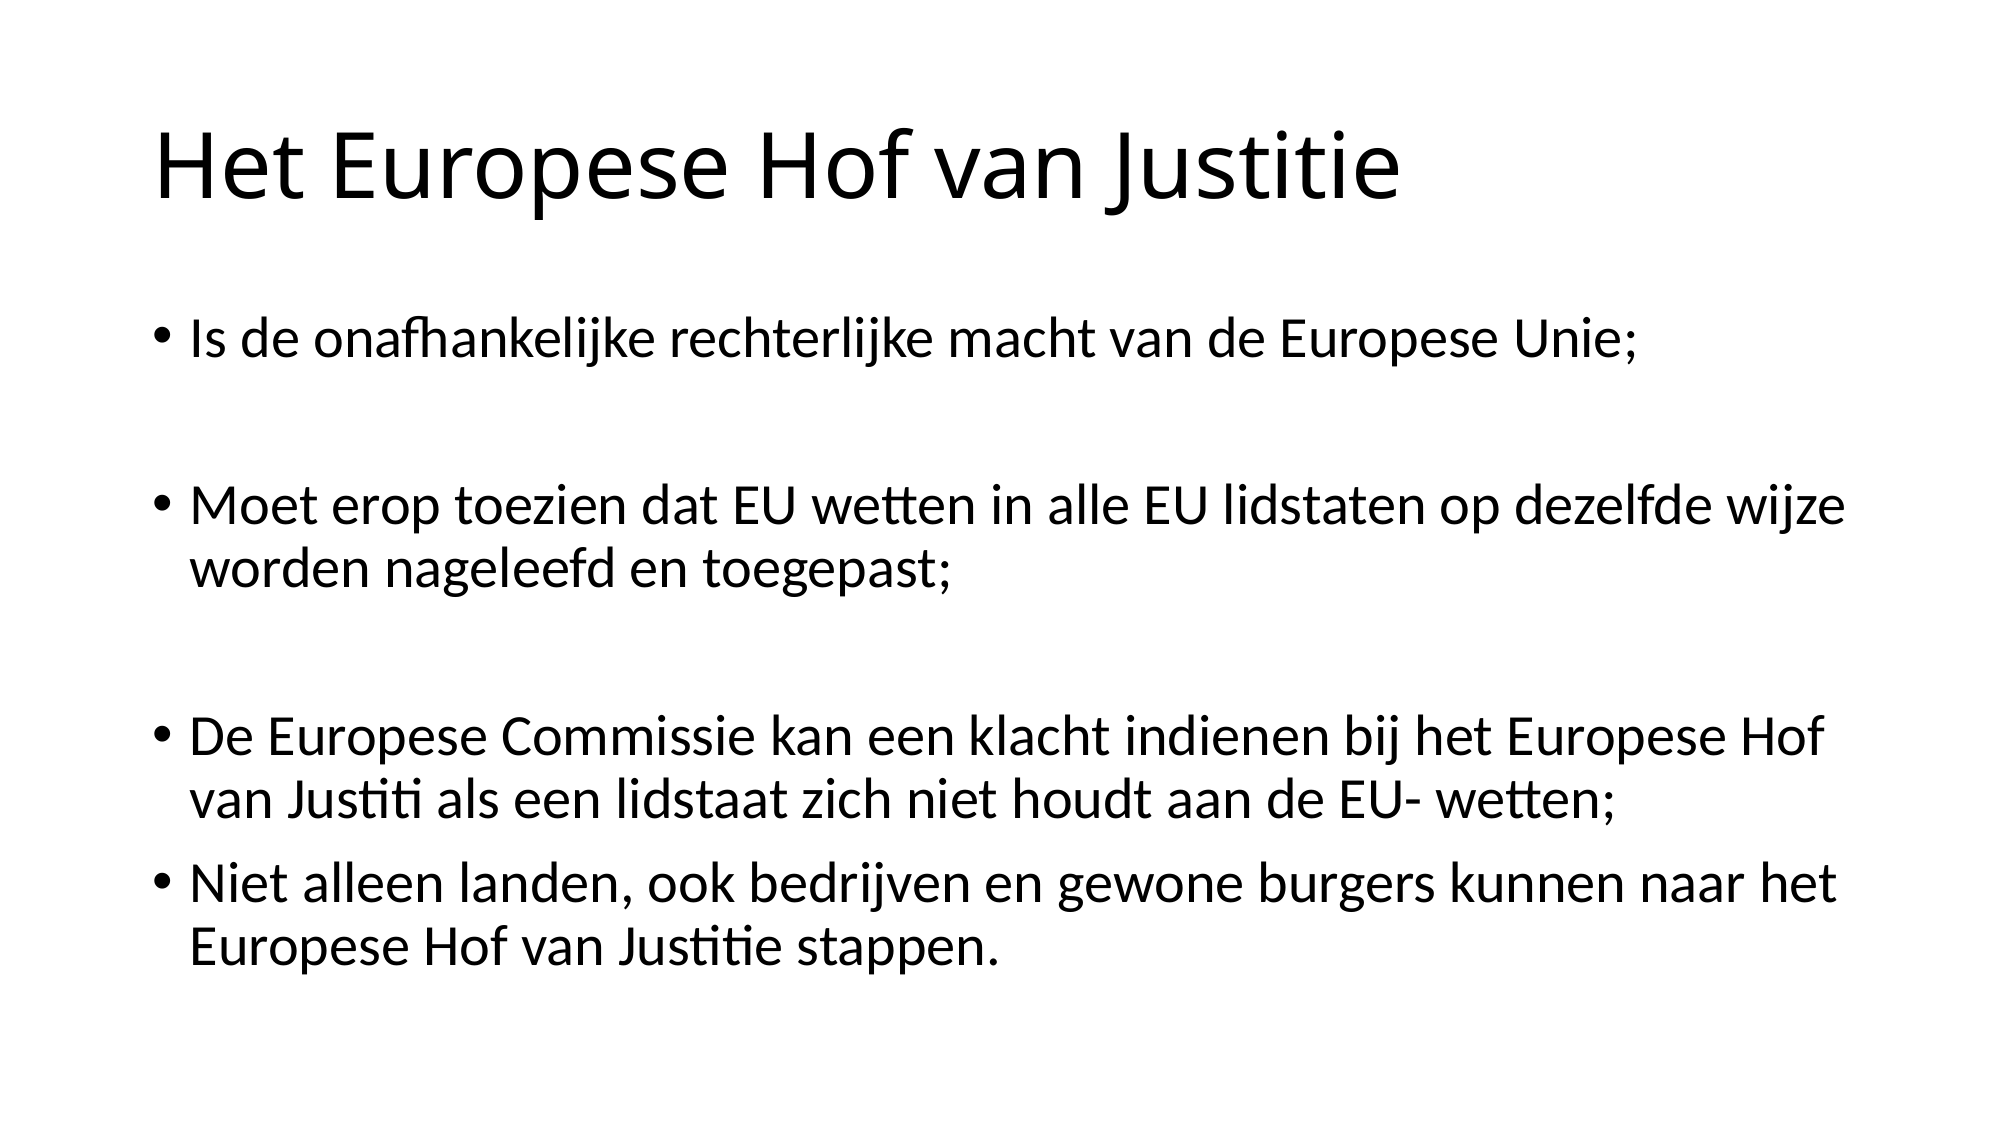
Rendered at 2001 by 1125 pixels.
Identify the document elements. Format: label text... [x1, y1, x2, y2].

title Het Europese Hof van Justitie [137, 59, 1863, 278]
list Is de onafhankelijke rechterlijke macht van de Europese Unie; Moet erop toezien dat EU wetten in alle EU lidstaten op dezelfde wijze worden nageleefd en toegepast; De Europese Commissie kan een klacht indienen bij het Europese Hof van Justiti als een lidstaat zich niet houdt aan de EU- wetten; Niet alleen landen, ook bedrijven en gewone burgers kunnen naar het Europese Hof van Justitie stappen. [137, 299, 1863, 1014]
